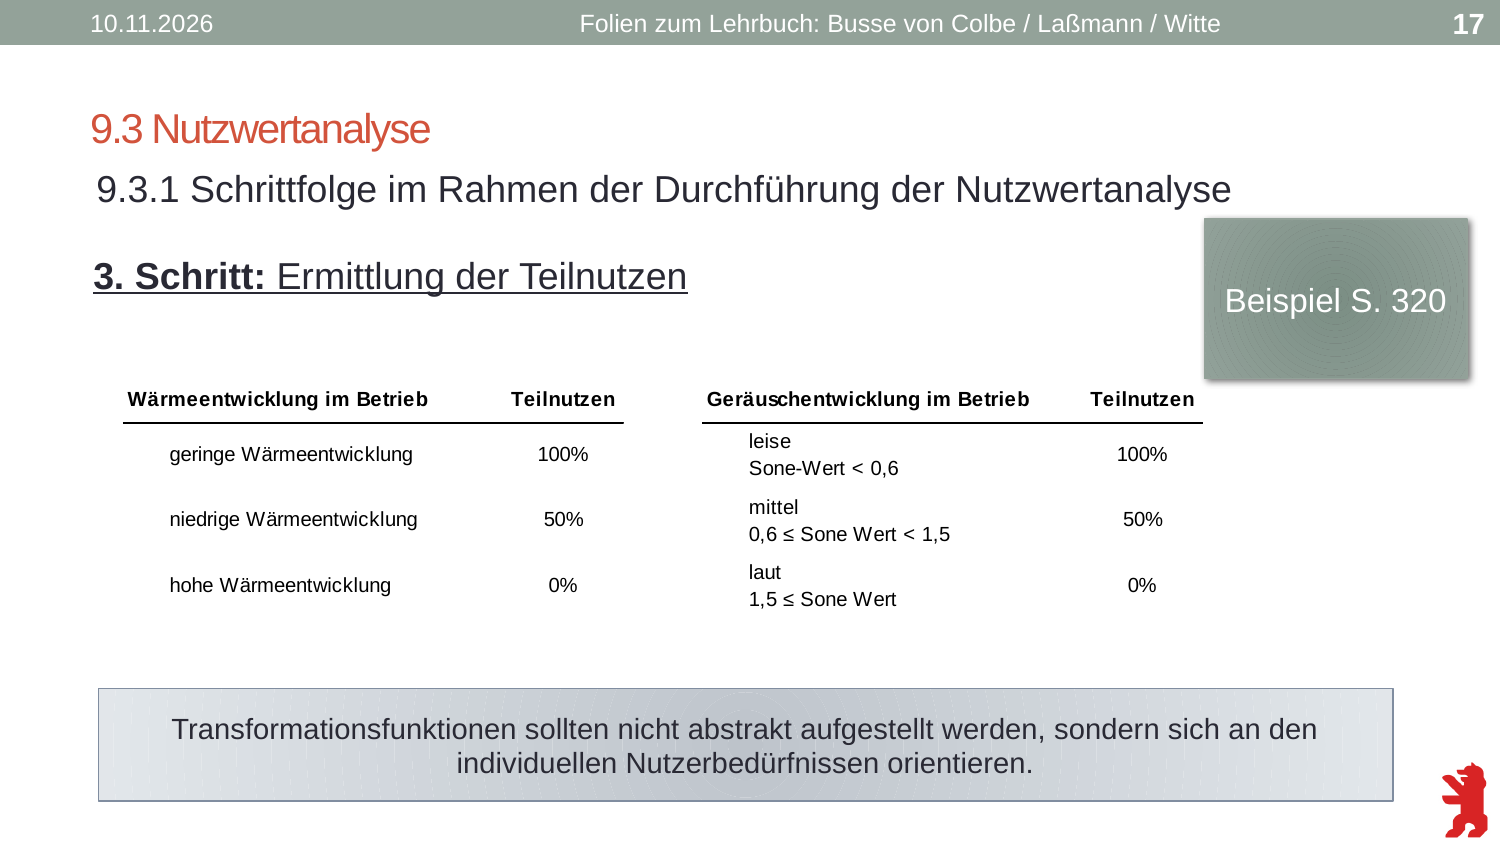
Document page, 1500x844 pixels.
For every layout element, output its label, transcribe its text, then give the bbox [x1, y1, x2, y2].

slide_number 17 [1325, 2, 1500, 43]
text_box 9.3.1 Schrittfolge im Rahmen der Durchführung der Nutzwertanalyse [81, 157, 1248, 217]
title 9.3 Nutzwertanalyse [75, 65, 1500, 188]
picture [122, 378, 626, 622]
text_box 3. Schritt: Ermittlung der Teilnutzen [78, 244, 703, 305]
picture [701, 378, 1205, 622]
text_box Transformationsfunktionen sollten nicht abstrakt aufgestellt werden, sondern sich an den individuellen Nutzerbedürfnissen orientieren. [98, 688, 1394, 802]
text_box Beispiel S. 320 [1204, 218, 1468, 379]
footer Folien zum Lehrbuch: Busse von Colbe / Laßmann / Witte [562, 2, 1238, 43]
picture [1434, 760, 1500, 844]
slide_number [75, 2, 550, 43]
